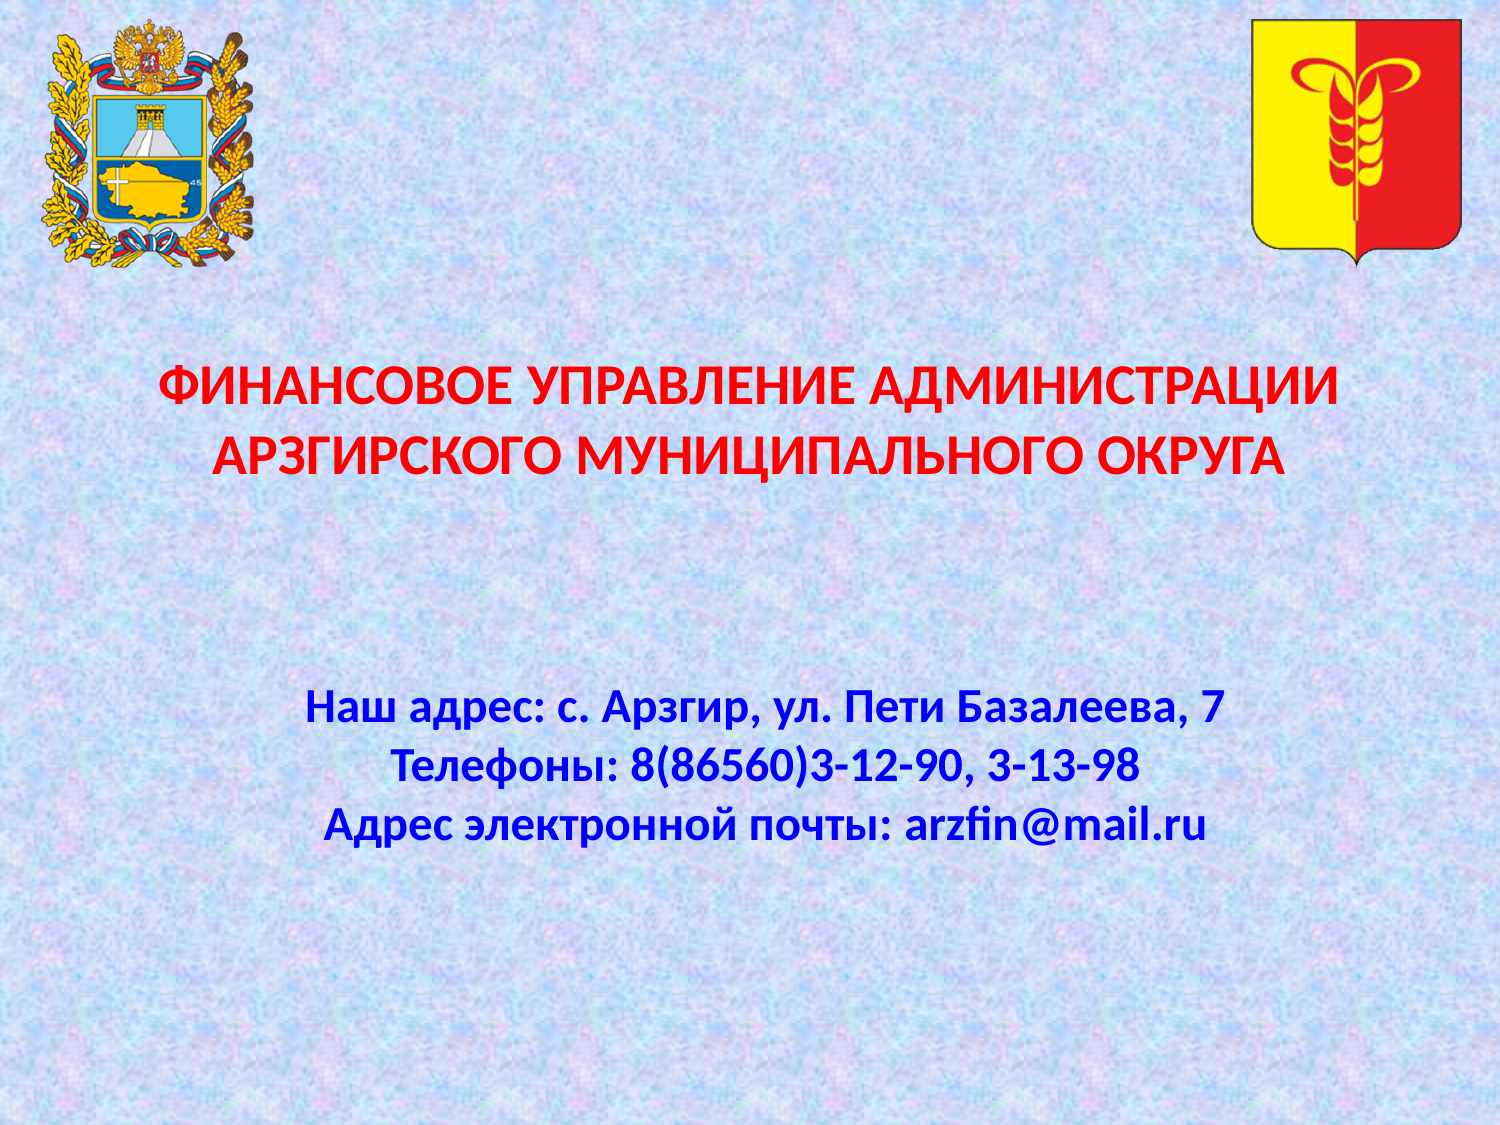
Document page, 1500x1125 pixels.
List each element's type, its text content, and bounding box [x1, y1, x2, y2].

text_box Наш адрес: с. Арзгир, ул. Пети Базалеева, 7 Телефоны: 8(86560)3-12-90, 3-13-98 Адрес электронной почты: arzfin@mail.ru [90, 666, 1441, 995]
picture [0, 0, 1500, 1125]
title ФИНАНСОВОЕ УПРАВЛЕНИЕ АДМИНИСТРАЦИИ АРЗГИРСКОГО МУНИЦИПАЛЬНОГО ОКРУГА [75, 339, 1425, 563]
